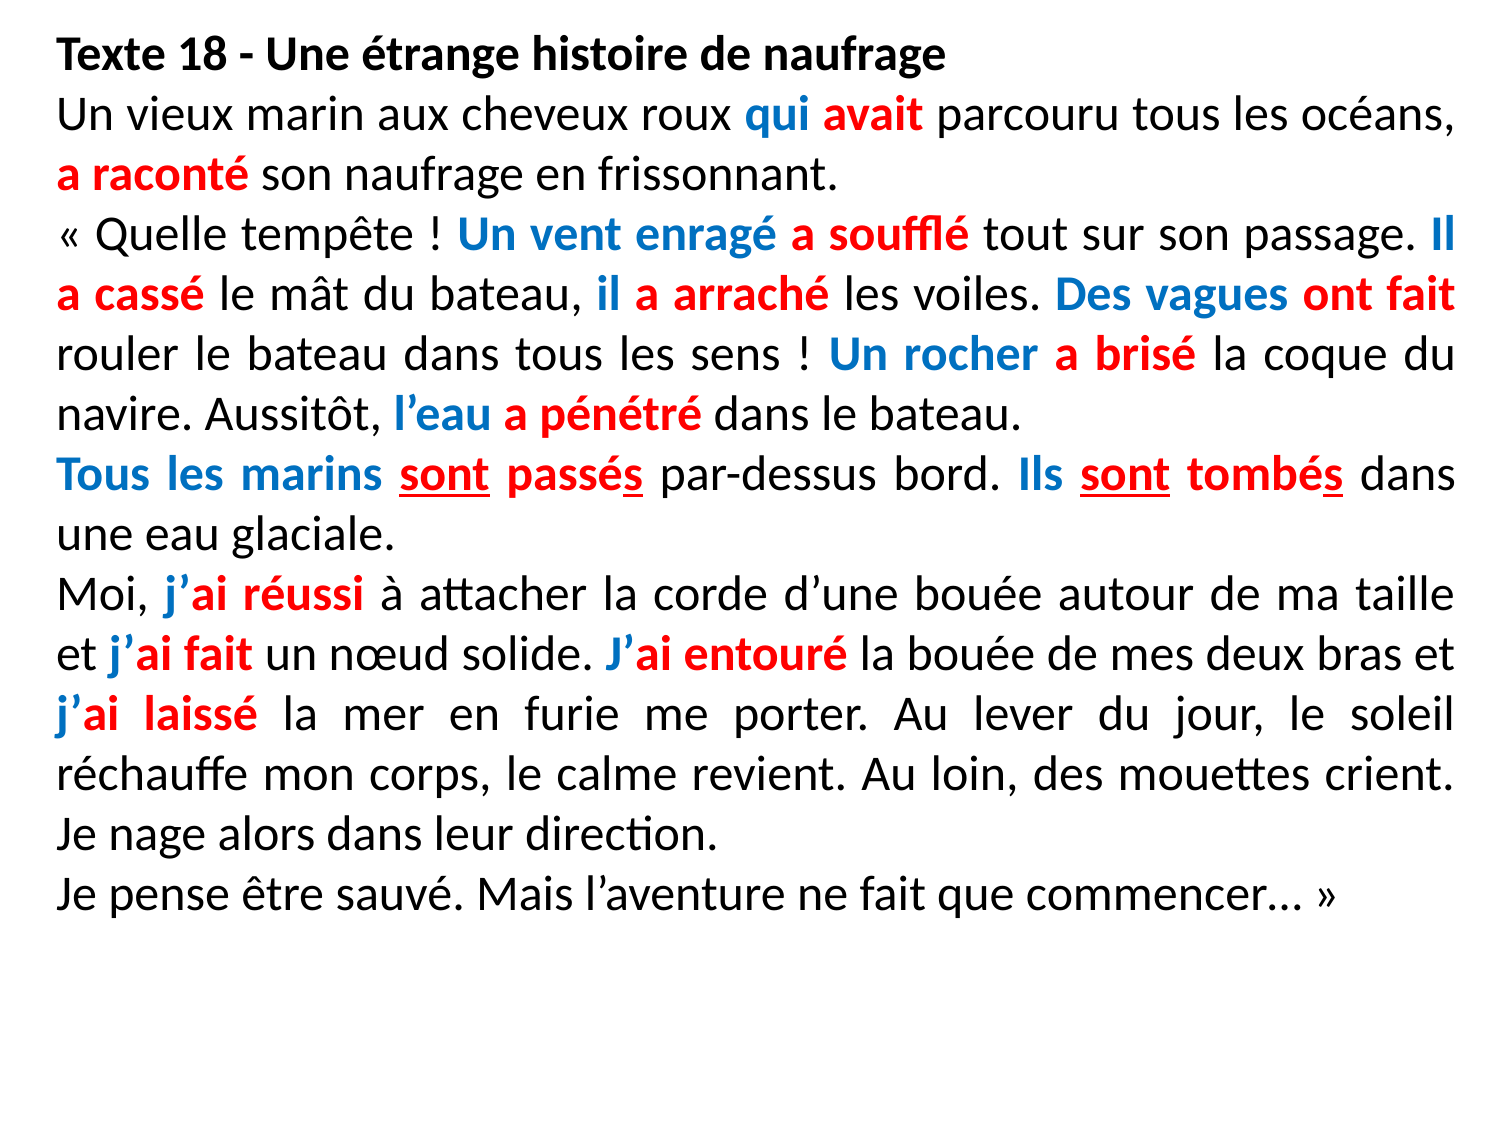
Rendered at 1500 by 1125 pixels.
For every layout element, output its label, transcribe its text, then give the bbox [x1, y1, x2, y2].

text_box Texte 18 - Une étrange histoire de naufrage Un vieux marin aux cheveux roux qui avait parcouru tous les océans, a raconté son naufrage en frissonnant. « Quelle tempête ! Un vent enragé a soufflé tout sur son passage. Il a cassé le mât du bateau, il a arraché les voiles. Des vagues ont fait rouler le bateau dans tous les sens ! Un rocher a brisé la coque du navire. Aussitôt, l’eau a pénétré dans le bateau. Tous les marins sont passés par-dessus bord. Ils sont tombés dans une eau glaciale. Moi, j’ai réussi à attacher la corde d’une bouée autour de ma taille et j’ai fait un nœud solide. J’ai entouré la bouée de mes deux bras et j’ai laissé la mer en furie me porter. Au lever du jour, le soleil réchauffe mon corps, le calme revient. Au loin, des mouettes crient. Je nage alors dans leur direction. Je pense être sauvé. Mais l’aventure ne fait que commencer… » [41, 13, 1471, 928]
